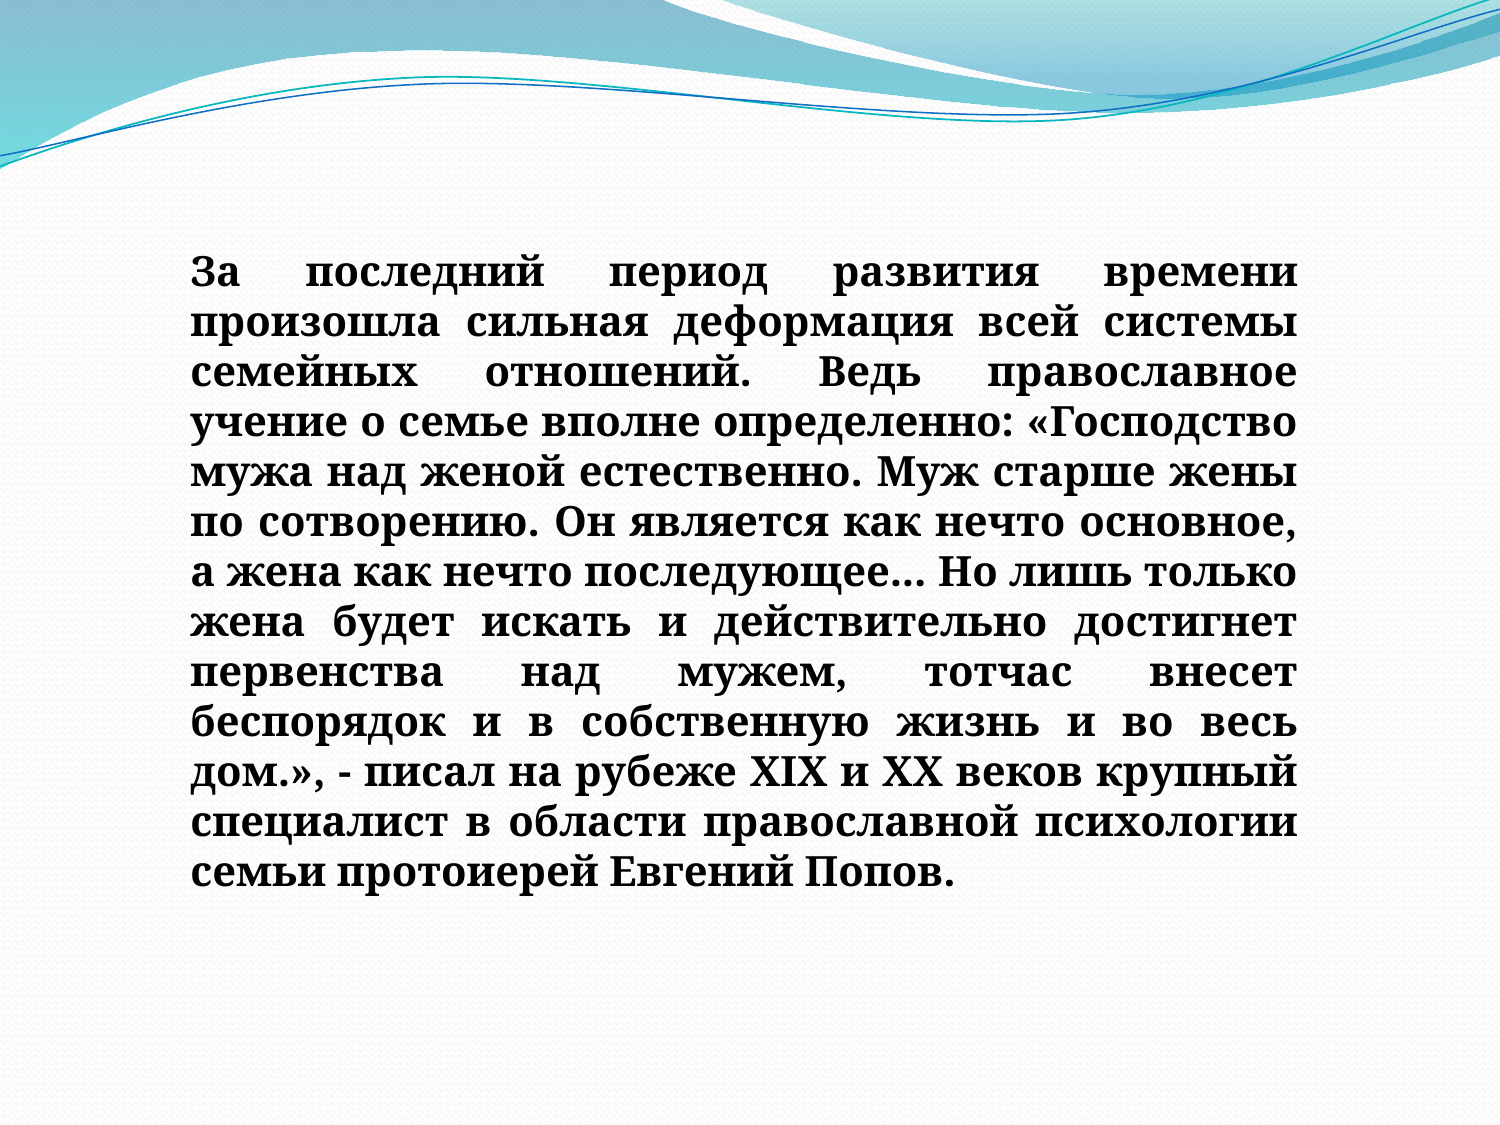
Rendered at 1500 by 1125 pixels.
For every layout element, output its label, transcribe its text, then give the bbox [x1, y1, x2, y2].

text_box За последний период развития времени произошла сильная деформация всей системы семейных отношений. Ведь православное учение о семье вполне определенно: «Господство мужа над женой естественно. Муж старше жены по сотворению. Он является как нечто основное, а жена как нечто последующее... Но лишь только жена будет искать и действительно достигнет первенства над мужем, тотчас внесет беспорядок и в собственную жизнь и во весь дом.», - писал на рубеже XIX и ХХ веков крупный специалист в области православной психологии семьи протоиерей Евгений Попов. [175, 236, 1313, 902]
